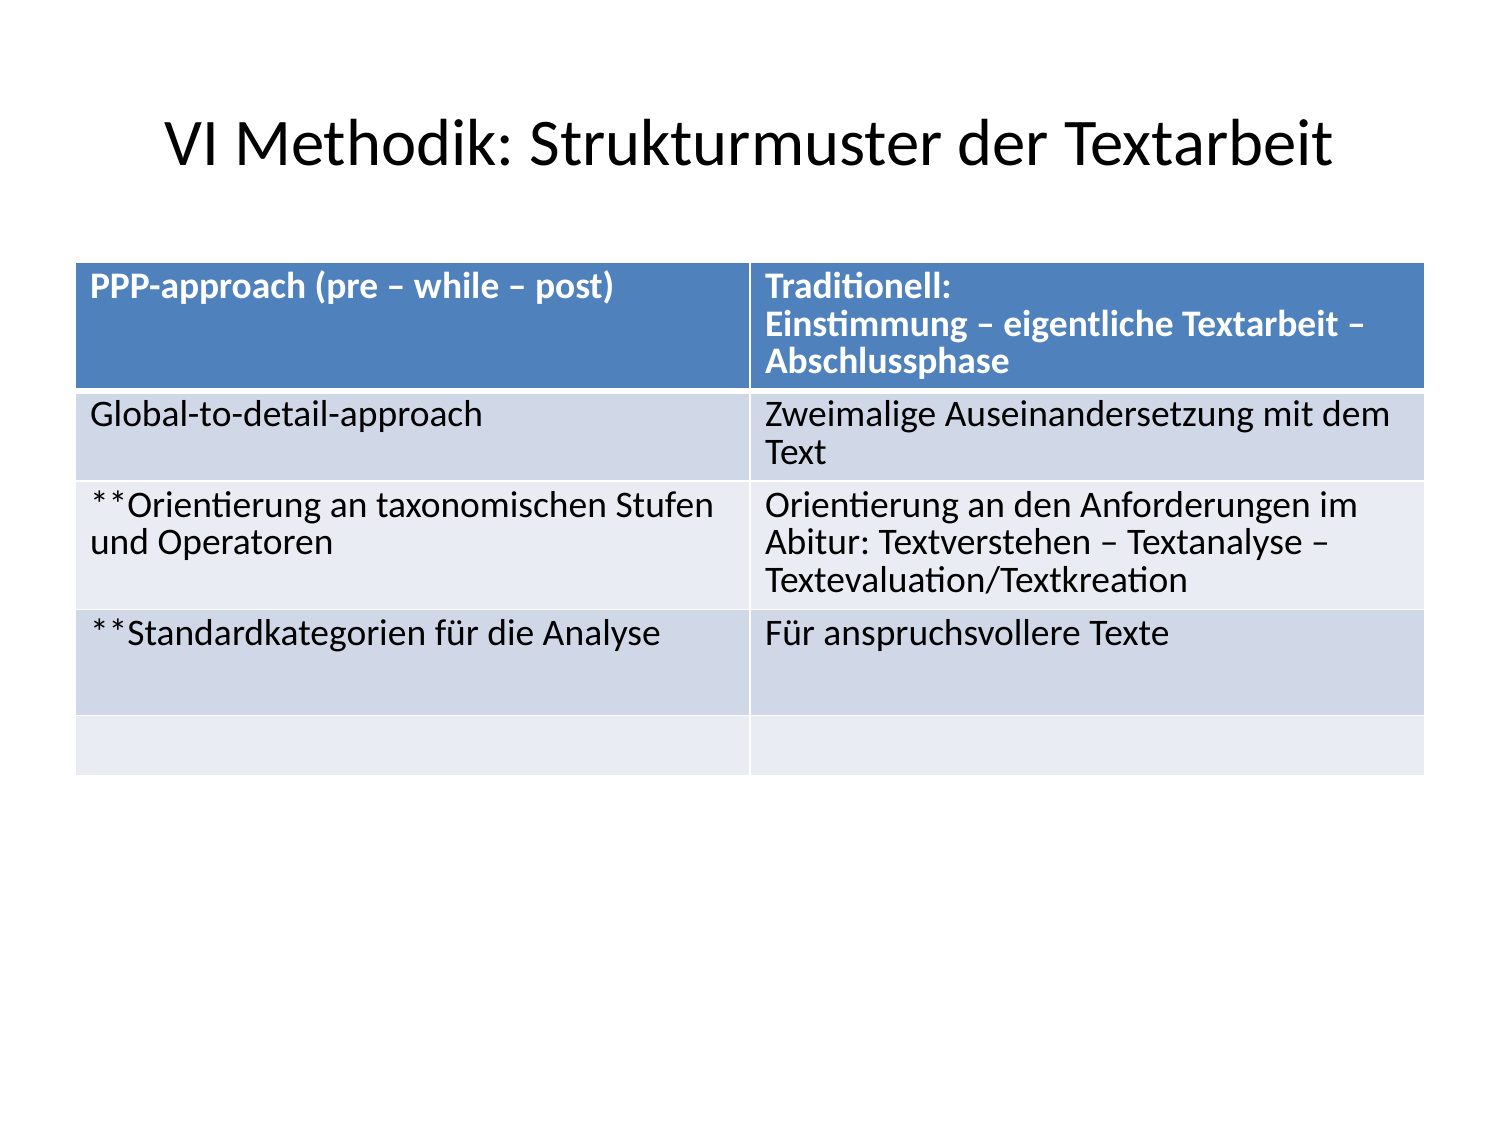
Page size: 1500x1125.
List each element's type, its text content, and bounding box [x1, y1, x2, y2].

table_cell [751, 716, 1424, 775]
table_cell Orientierung an den Anforderungen im Abitur: Textverstehen – Textanalyse – Textevaluation/Textkreation [751, 482, 1424, 609]
table_cell [76, 716, 749, 775]
table_cell **Orientierung an taxonomischen Stufen und Operatoren [76, 482, 749, 609]
title VI Methodik: Strukturmuster der Textarbeit [75, 45, 1425, 233]
table_cell Für anspruchsvollere Texte [751, 610, 1424, 715]
table_cell Zweimalige Auseinandersetzung mit dem Text [751, 394, 1424, 480]
table_cell **Standardkategorien für die Analyse [76, 610, 749, 715]
table_header Traditionell: Einstimmung – eigentliche Textarbeit – Abschlussphase [751, 263, 1424, 388]
table_cell Global-to-detail-approach [76, 394, 749, 480]
table_header PPP-approach (pre – while – post) [76, 263, 749, 388]
